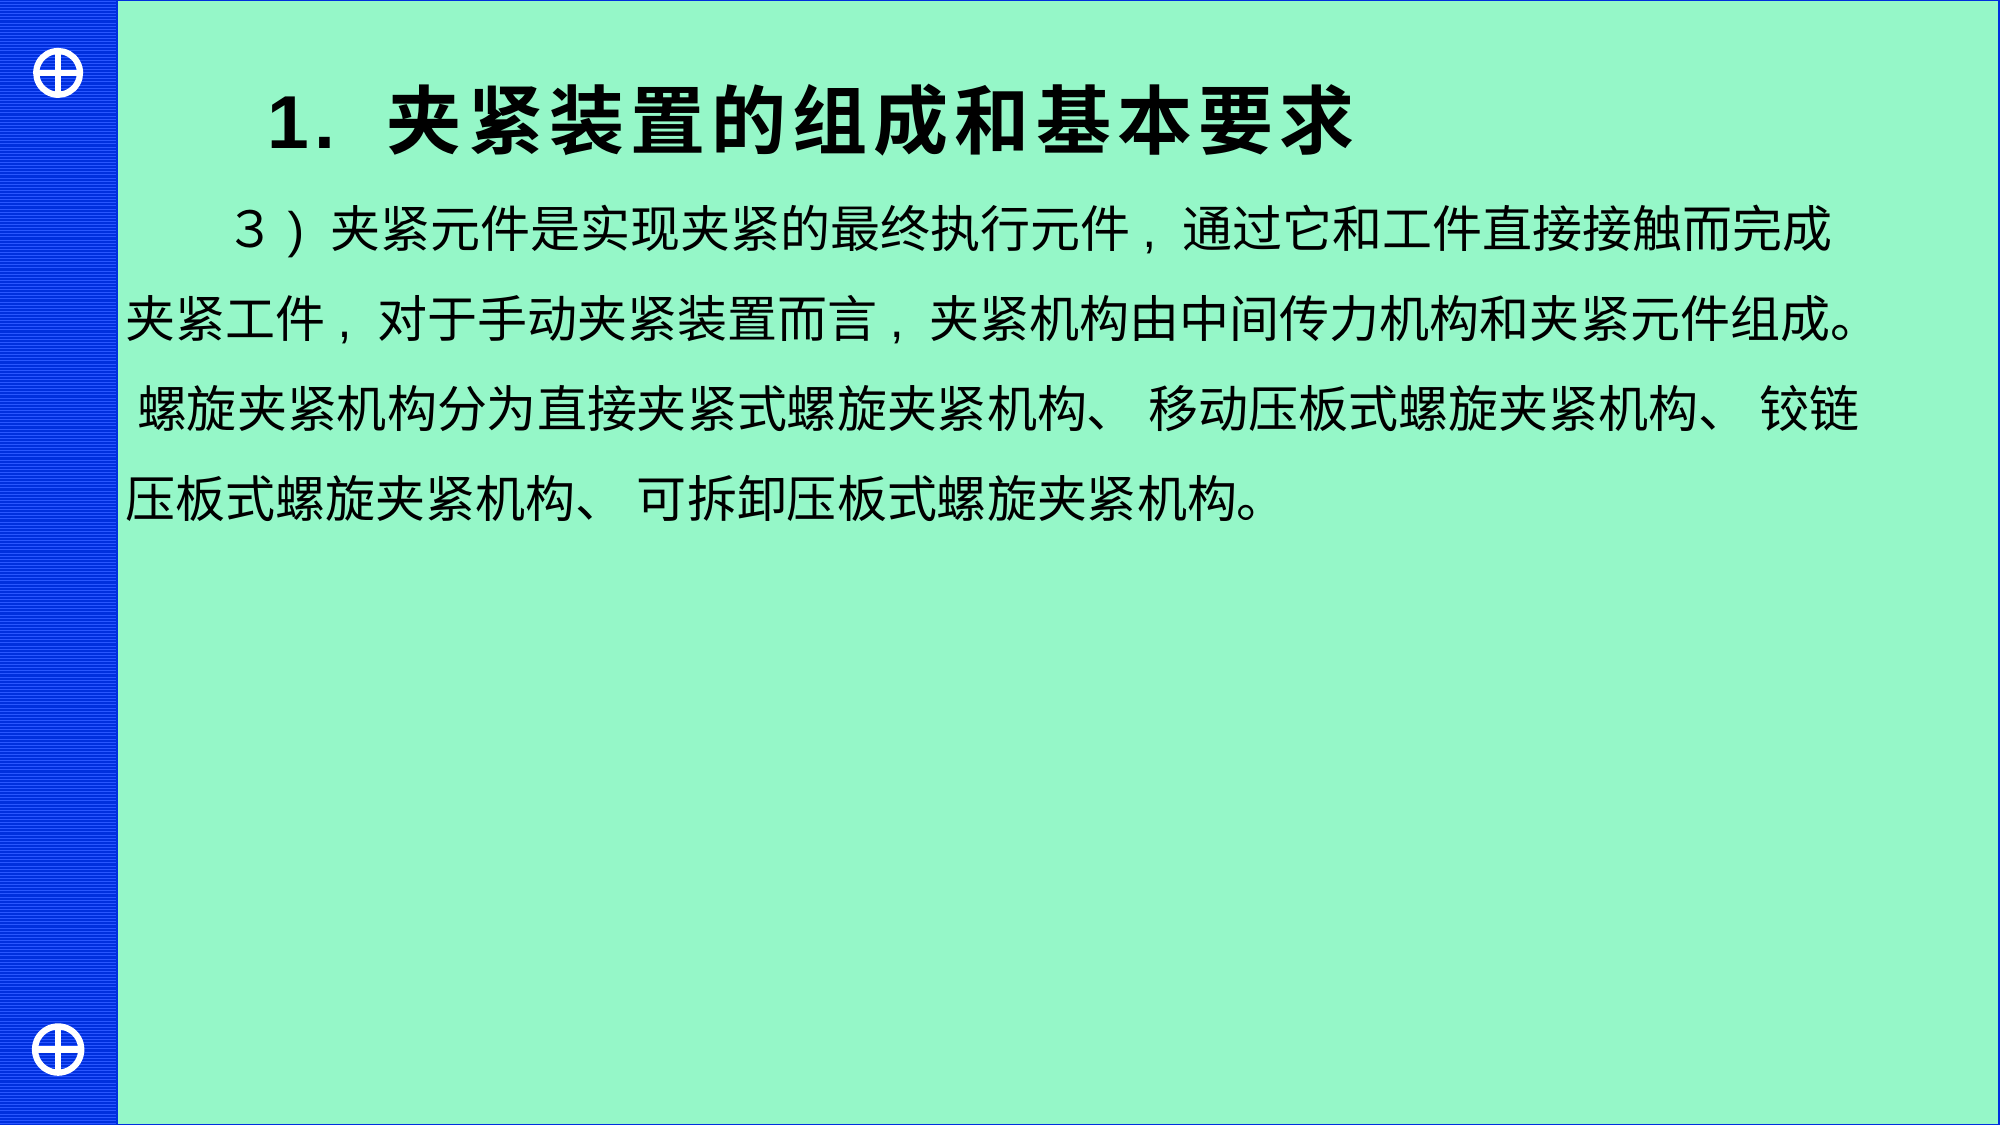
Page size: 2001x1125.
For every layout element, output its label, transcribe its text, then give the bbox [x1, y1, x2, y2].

text_box ３) 夹紧元件是实现夹紧的最终执行元件, 通过它和工件直接接触而完成夹紧工件, 对于手动夹紧装置而言, 夹紧机构由中间传力机构和夹紧元件组成。 螺旋夹紧机构分为直接夹紧式螺旋夹紧机构、 移动压板式螺旋夹紧机构、 铰链压板式螺旋夹紧机构、 可拆卸压板式螺旋夹紧机构。 [111, 160, 1880, 640]
text_box 1. 夹紧装置的组成和基本要求 [144, 50, 1432, 160]
